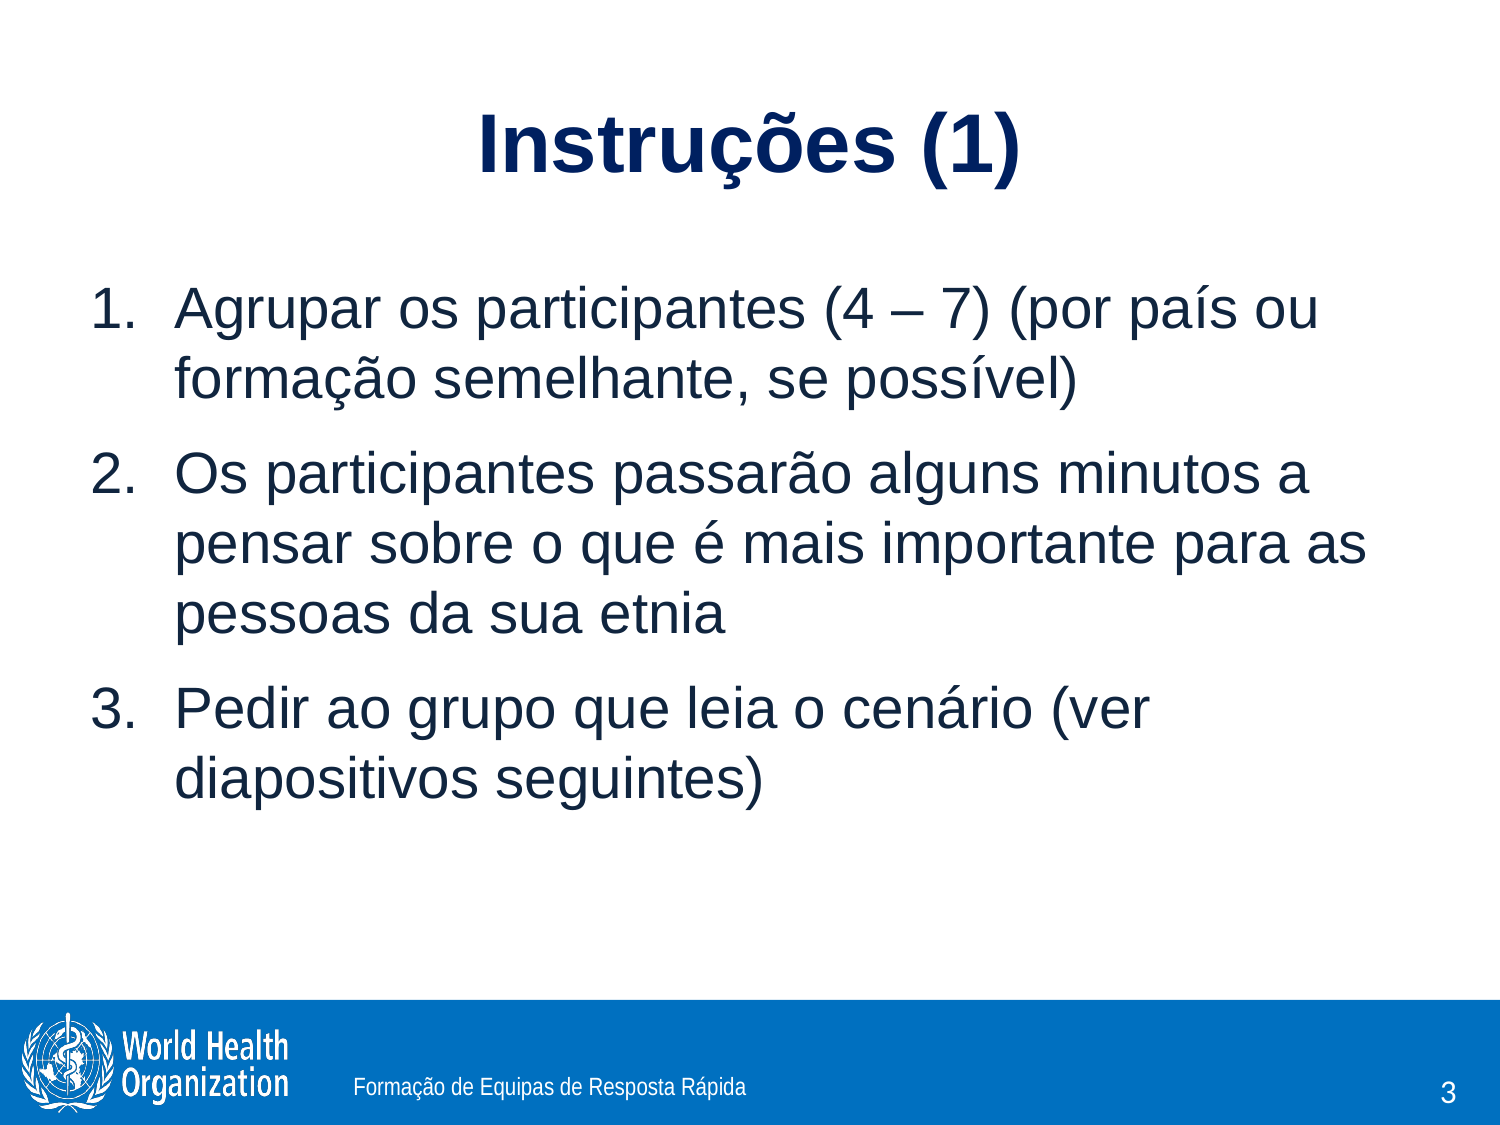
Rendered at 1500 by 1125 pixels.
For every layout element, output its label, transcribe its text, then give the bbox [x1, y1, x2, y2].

list Agrupar os participantes (4 – 7) (por país ou formação semelhante, se possível) Os participantes passarão alguns minutos a pensar sobre o que é mais importante para as pessoas da sua etnia Pedir ao grupo que leia o cenário (ver diapositivos seguintes) [75, 262, 1425, 1005]
picture [21, 1012, 288, 1113]
title Instruções (1) [75, 45, 1425, 233]
